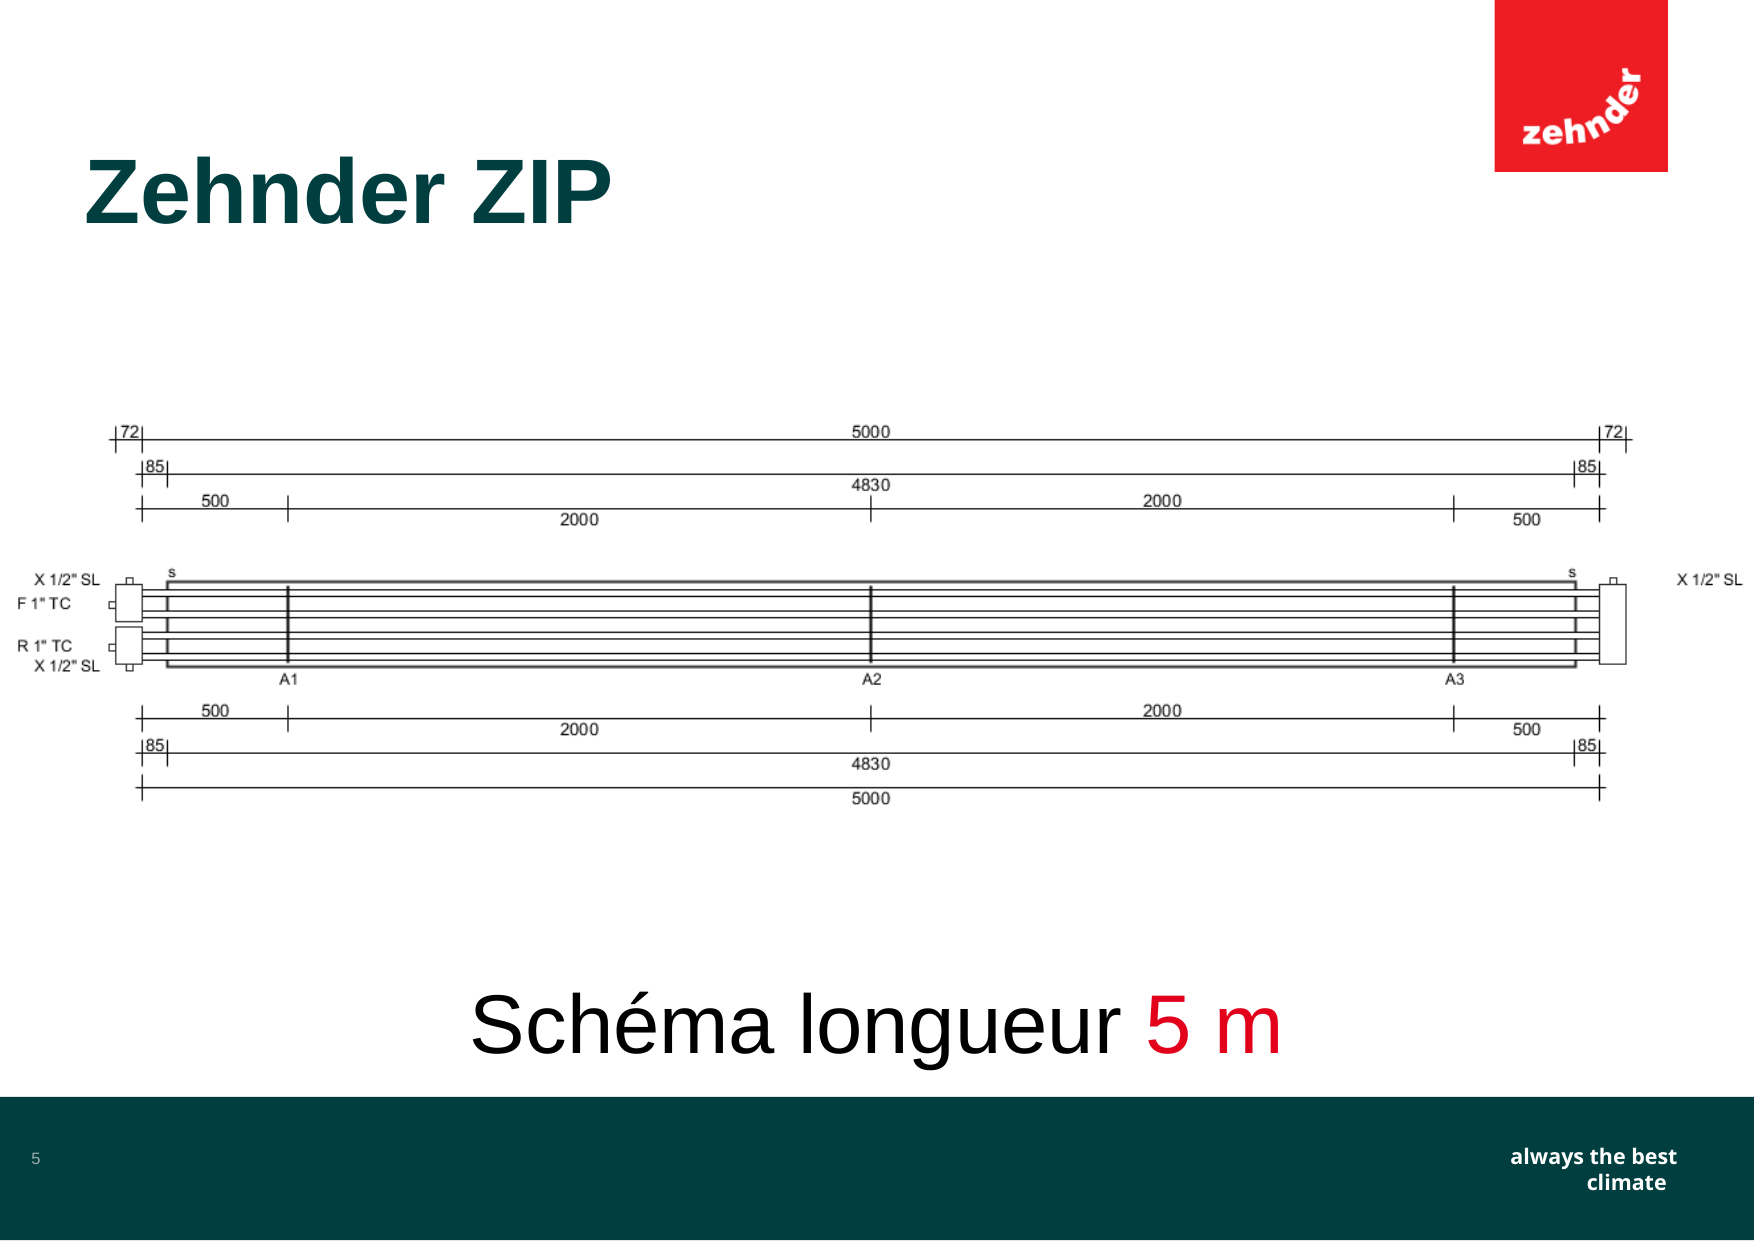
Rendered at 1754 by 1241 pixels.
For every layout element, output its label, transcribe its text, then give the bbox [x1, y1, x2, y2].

title Zehnder ZIP [70, 136, 1583, 207]
picture [0, 414, 1754, 835]
text_box Schéma longueur 5 m [454, 962, 1299, 1078]
